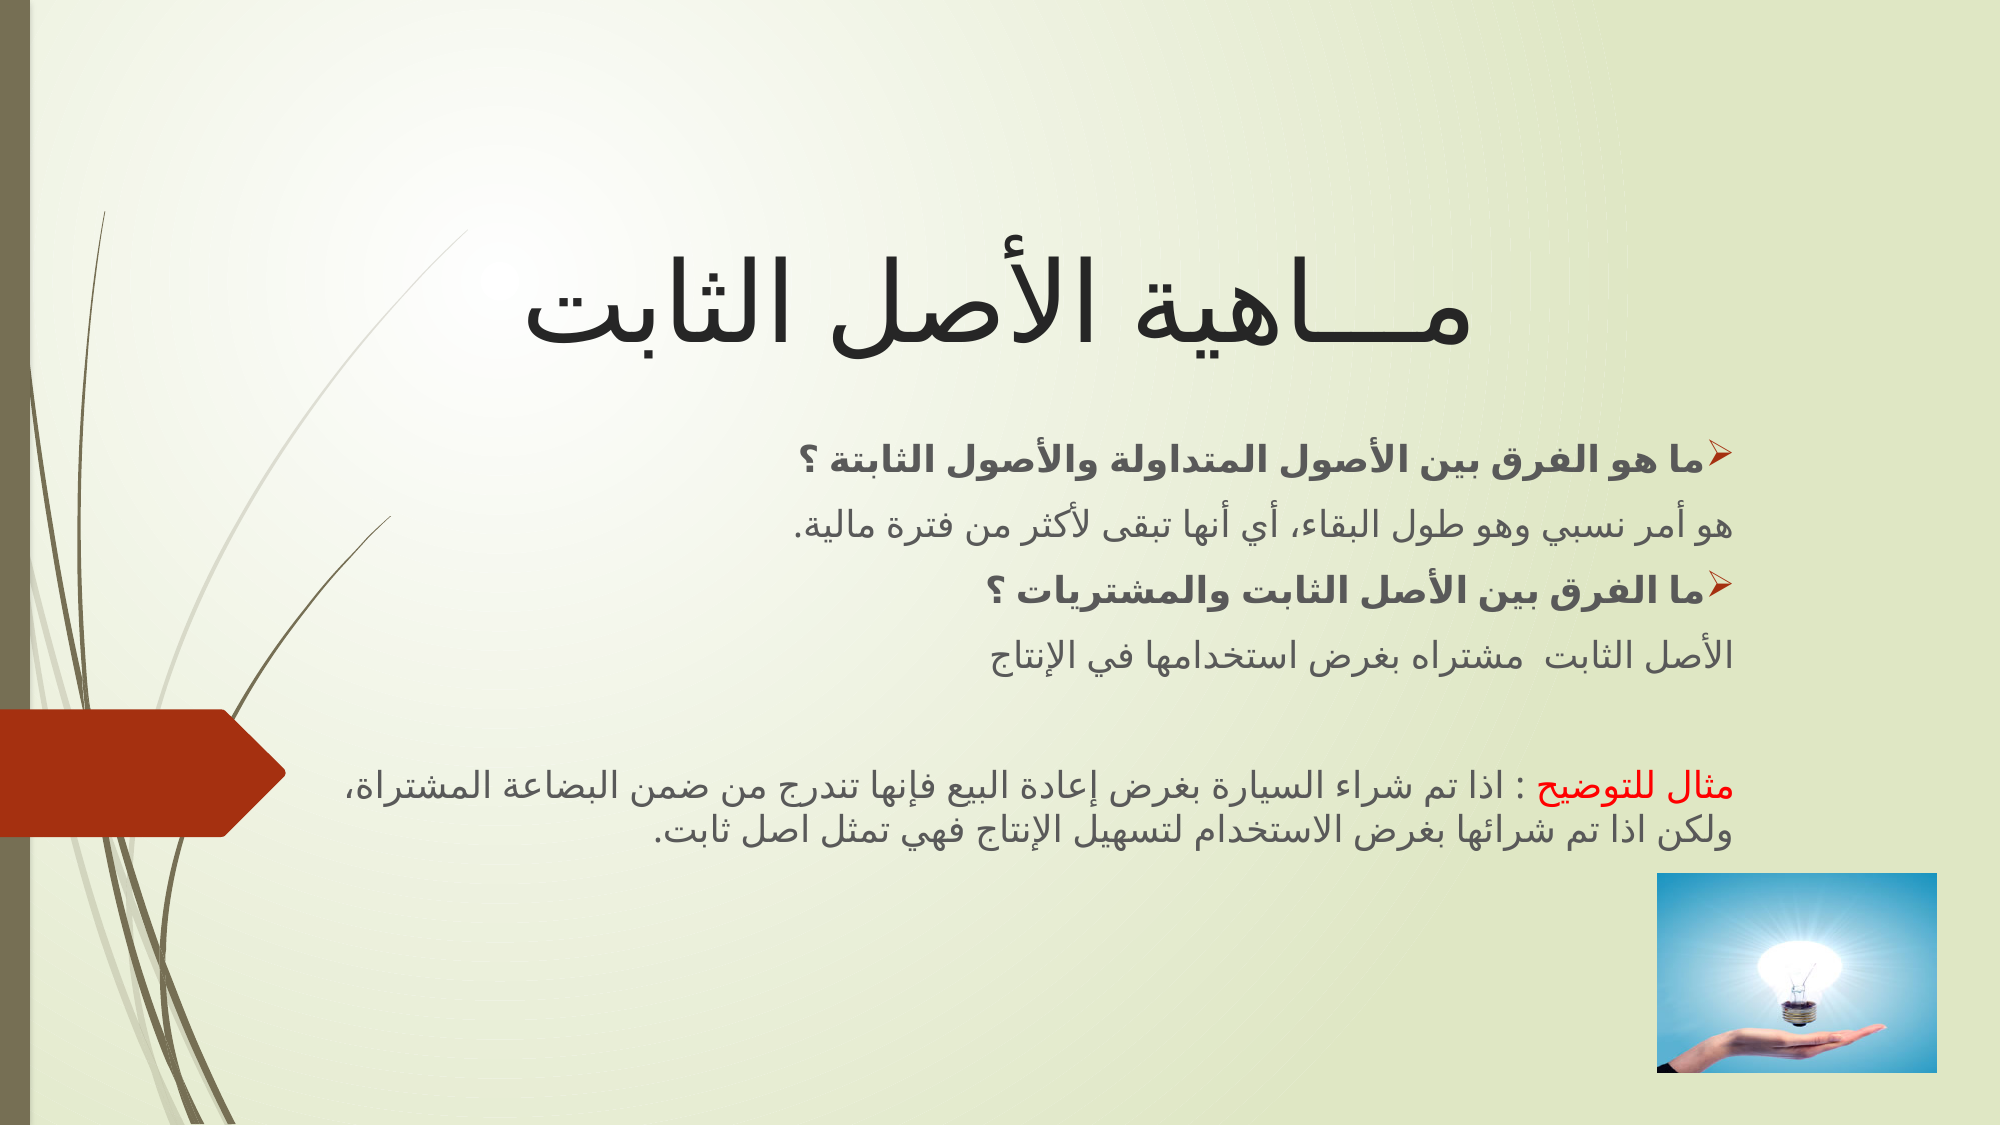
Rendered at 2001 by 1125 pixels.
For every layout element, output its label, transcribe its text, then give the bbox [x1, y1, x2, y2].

title مـــاهية الأصل الثابت [249, 184, 1750, 373]
picture [1657, 873, 1937, 1074]
subtitle ما هو الفرق بين الأصول المتداولة والأصول الثابتة ؟ هو أمر نسبي وهو طول البقاء، أي أنها تبقى لأكثر من فترة مالية. ما الفرق بين الأصل الثابت والمشتريات ؟ الأصل الثابت مشتراه بغرض استخدامها في الإنتاج مثال للتوضيح : اذا تم شراء السيارة بغرض إعادة البيع فإنها تندرج من ضمن البضاعة المشتراة، ولكن اذا تم شرائها بغرض الاستخدام لتسهيل الإنتاج فهي تمثل اصل ثابت. [249, 428, 1750, 863]
